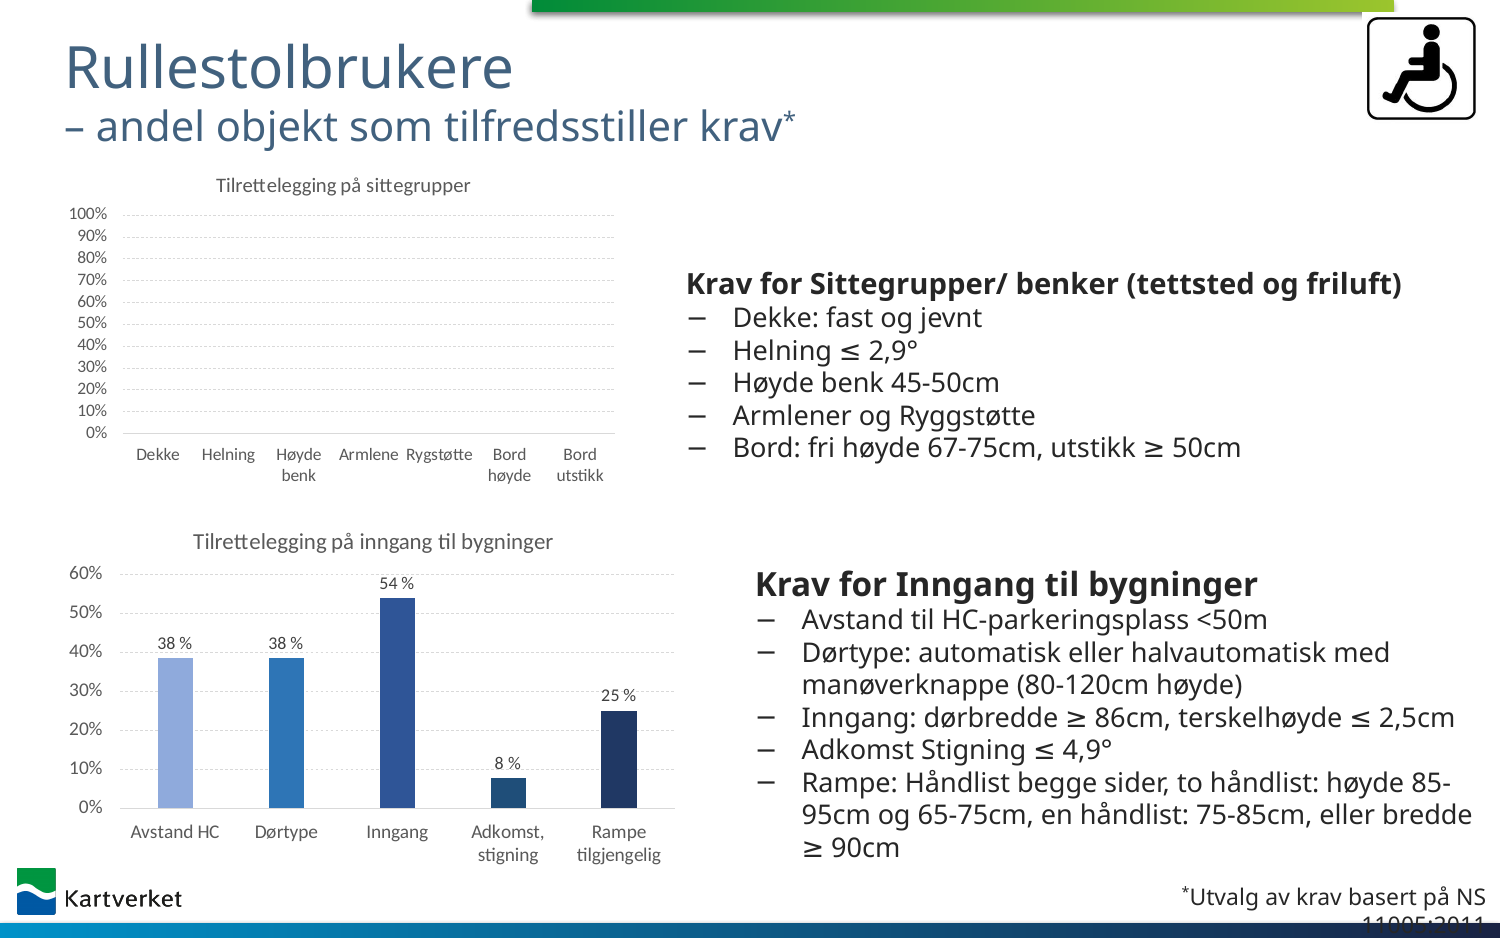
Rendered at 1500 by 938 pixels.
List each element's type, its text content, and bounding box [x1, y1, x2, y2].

text_box Rullestolbrukere – andel objekt som tilfredsstiller krav* [49, 25, 1431, 158]
picture [62, 166, 625, 492]
text_box Krav for Sittegrupper/ benker (tettsted og friluft) Dekke: fast og jevnt Helning ≤ 2,9° Høyde benk 45-50cm Armlener og Ryggstøtte Bord: fri høyde 67-75cm, utstikk ≥ 50cm [670, 258, 1418, 471]
picture [1362, 12, 1481, 126]
text_box *Utvalg av krav basert på NS 11005:2011 [1068, 873, 1500, 938]
picture [62, 520, 685, 874]
text_box Krav for Inngang til bygninger Avstand til HC-parkeringsplass <50m Dørtype: automatisk eller halvautomatisk med manøverknappe (80-120cm høyde) Inngang: dørbredde ≥ 86cm, terskelhøyde ≤ 2,5cm Adkomst Stigning ≤ 4,9° Rampe: Håndlist begge sider, to håndlist: høyde 85-95cm og 65-75cm, en håndlist: 75-85cm, eller bredde ≥ 90cm [740, 555, 1491, 870]
